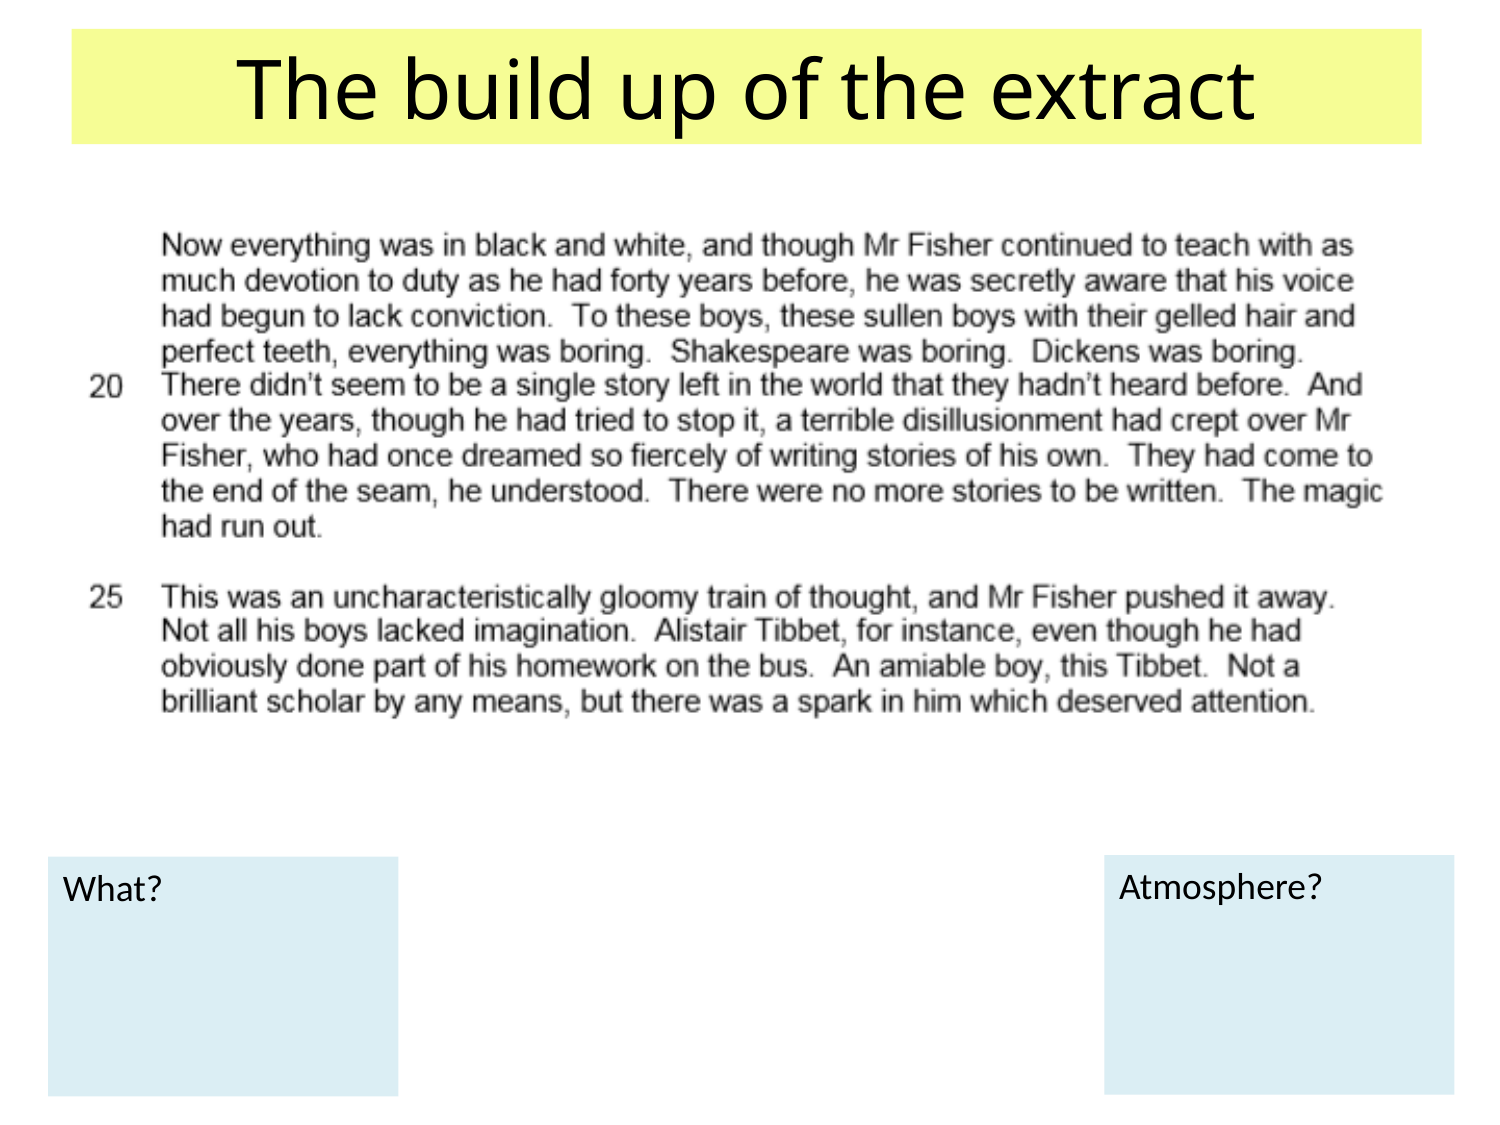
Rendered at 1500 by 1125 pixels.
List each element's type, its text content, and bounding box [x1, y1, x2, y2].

text_box Atmosphere? [1104, 855, 1455, 1095]
text_box What? [48, 856, 399, 1097]
title The build up of the extract [71, 28, 1422, 145]
picture [85, 219, 1423, 740]
